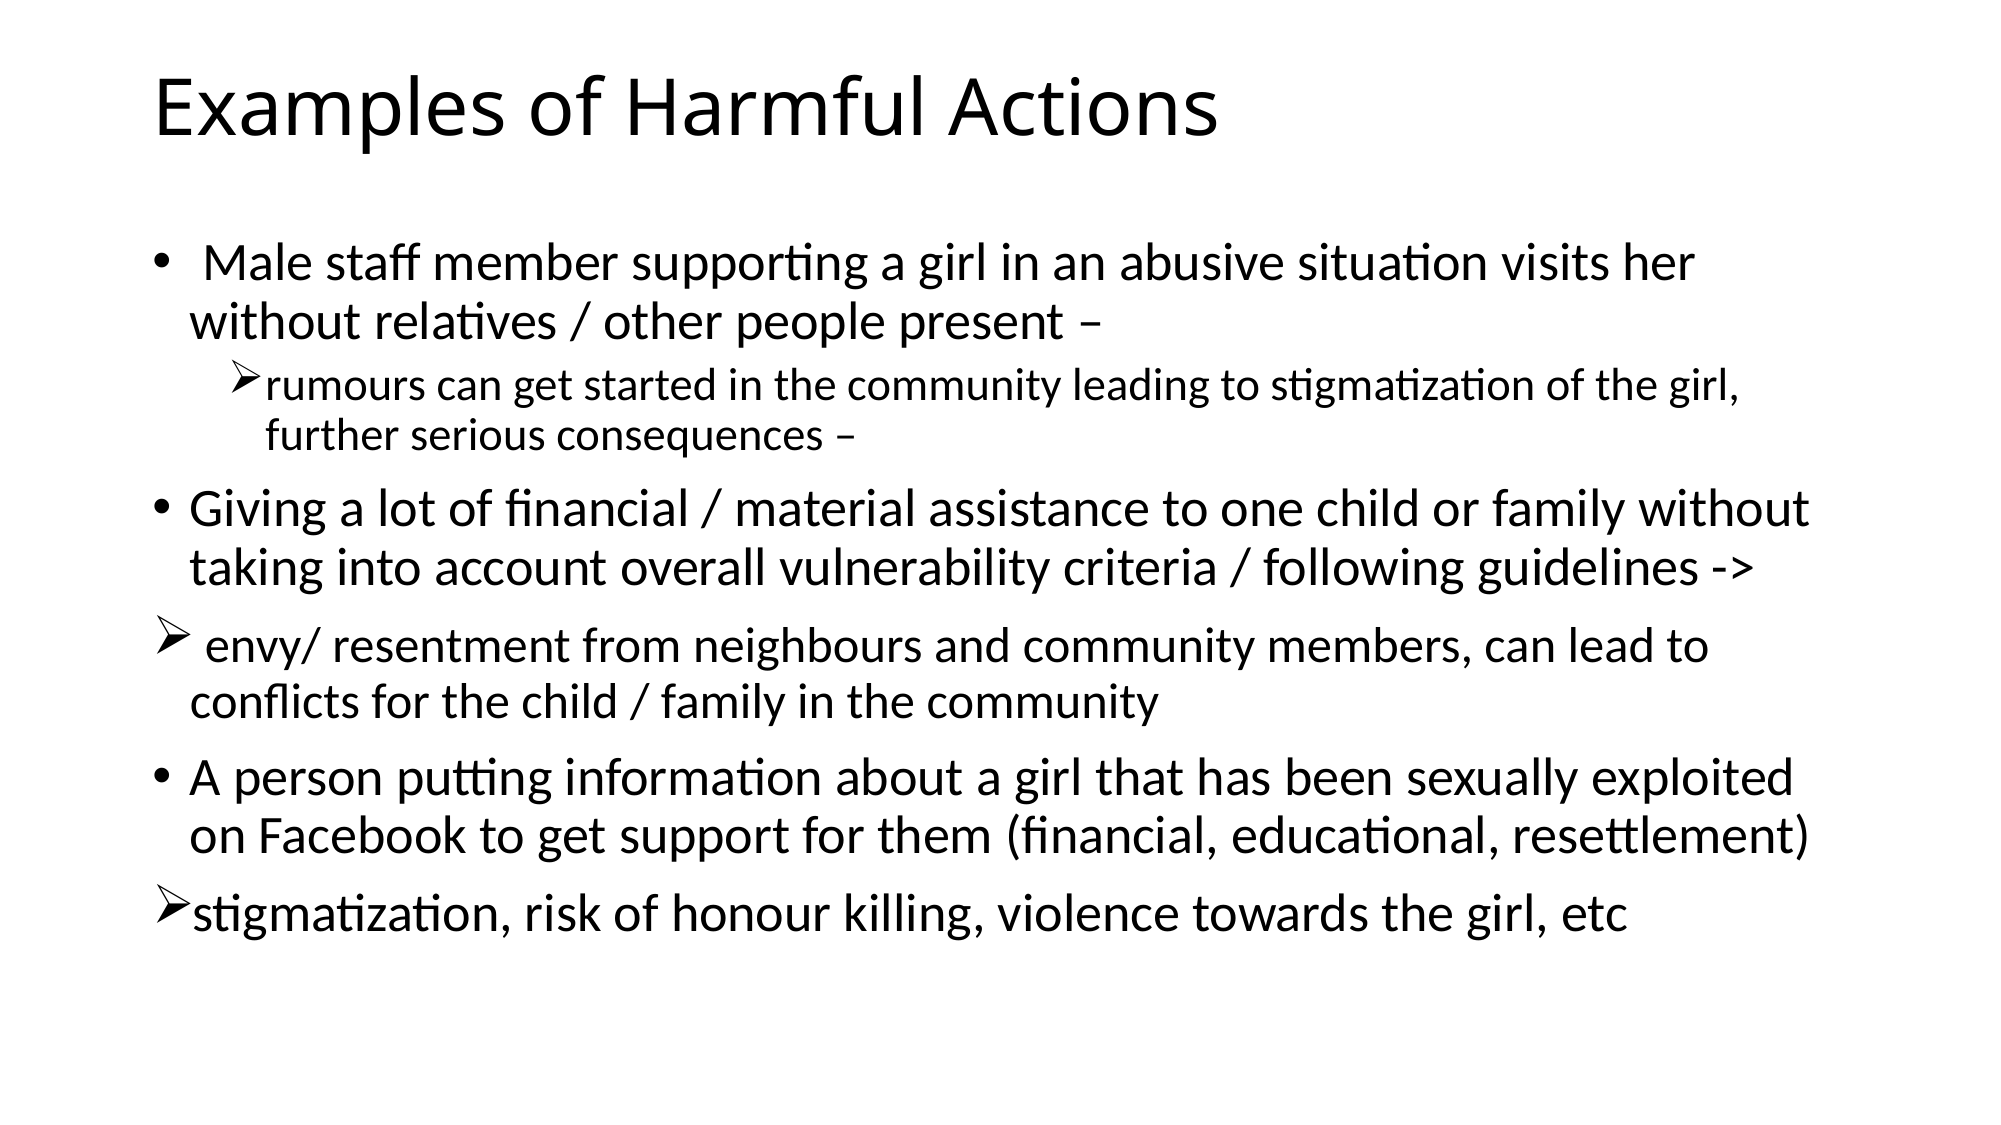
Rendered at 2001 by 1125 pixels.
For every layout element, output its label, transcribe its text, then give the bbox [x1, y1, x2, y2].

list Male staff member supporting a girl in an abusive situation visits her without relatives / other people present – rumours can get started in the community leading to stigmatization of the girl, further serious consequences – Giving a lot of financial / material assistance to one child or family without taking into account overall vulnerability criteria / following guidelines -> envy/ resentment from neighbours and community members, can lead to conflicts for the child / family in the community A person putting information about a girl that has been sexually exploited on Facebook to get support for them (financial, educational, resettlement) stigmatization, risk of honour killing, violence towards the girl, etc [137, 226, 1863, 1014]
title Examples of Harmful Actions [137, 59, 1863, 161]
